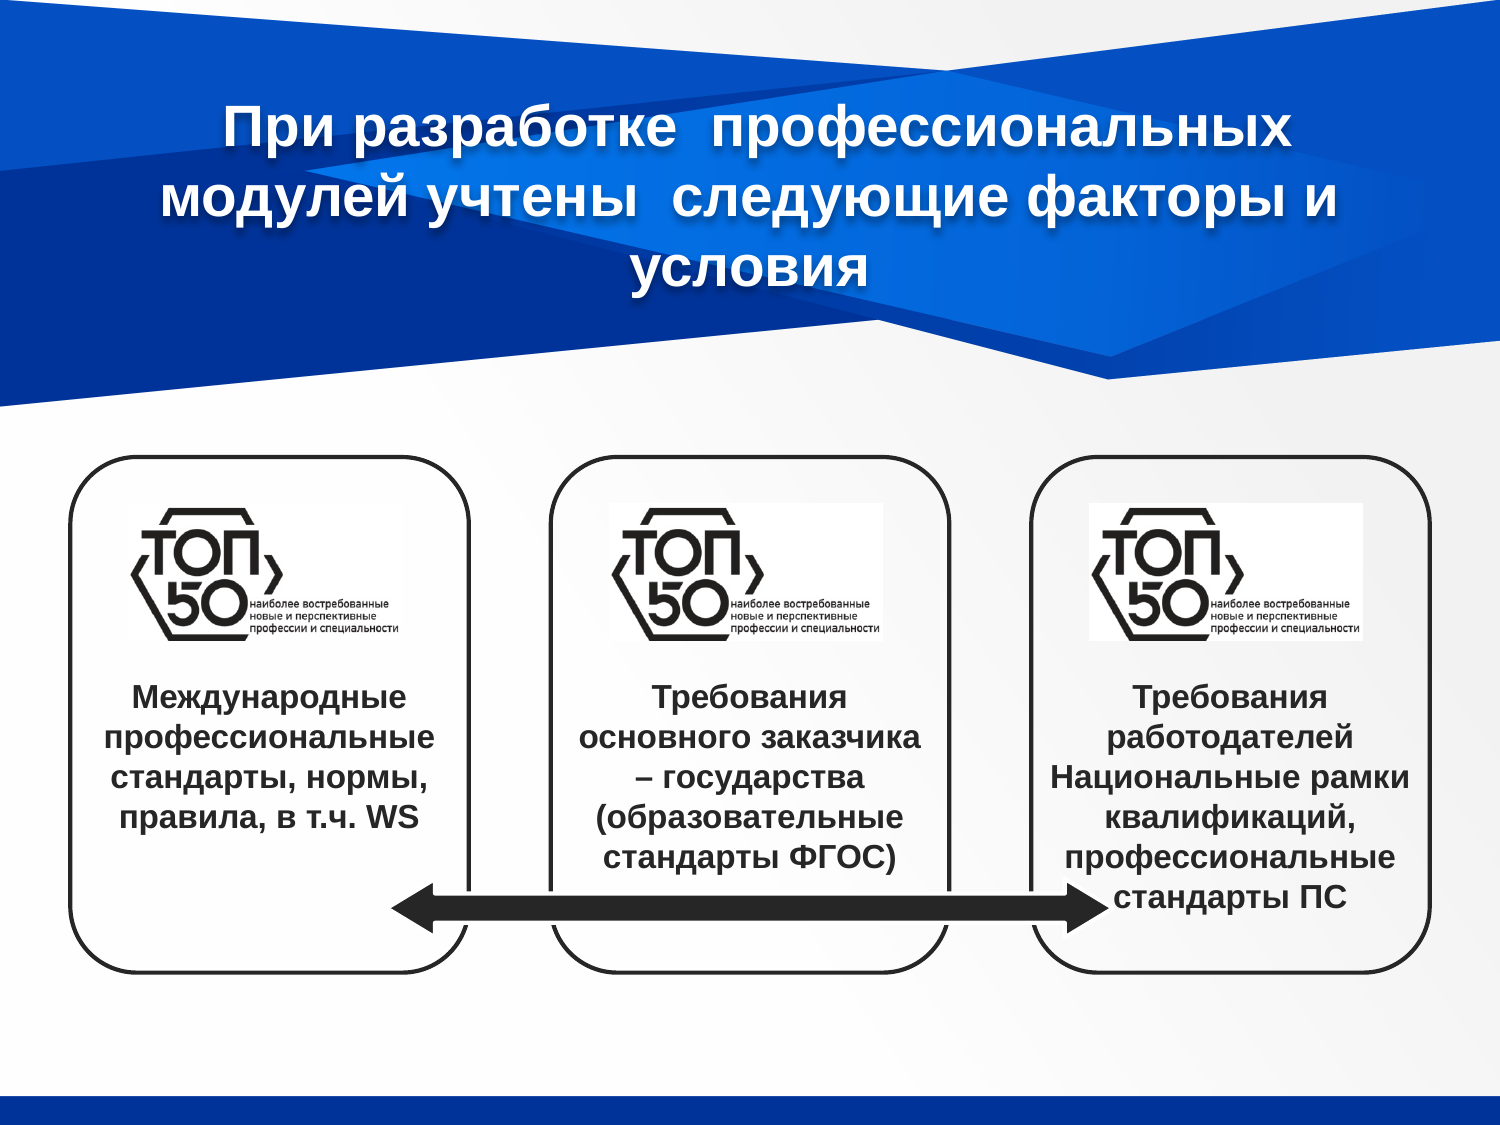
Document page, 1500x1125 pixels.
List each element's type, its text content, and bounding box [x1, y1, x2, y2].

text_box [68, 454, 471, 975]
text_box [551, 925, 949, 975]
text_box [1029, 454, 1432, 667]
text_box [384, 877, 1116, 940]
text_box [548, 454, 952, 891]
text_box Международные профессиональные стандарты, нормы, правила, в т.ч. WS [81, 667, 457, 843]
picture [0, 0, 1500, 1125]
text_box [1031, 923, 1430, 975]
title При разработке профессиональных модулей учтены следующие факторы и условия [75, 152, 1425, 305]
text_box Требования работодателей Национальные рамки квалификаций, профессиональные стандарты ПС [1019, 667, 1442, 923]
text_box Требования основного заказчика – государства (образовательные стандарты ФГОС) [562, 667, 938, 883]
